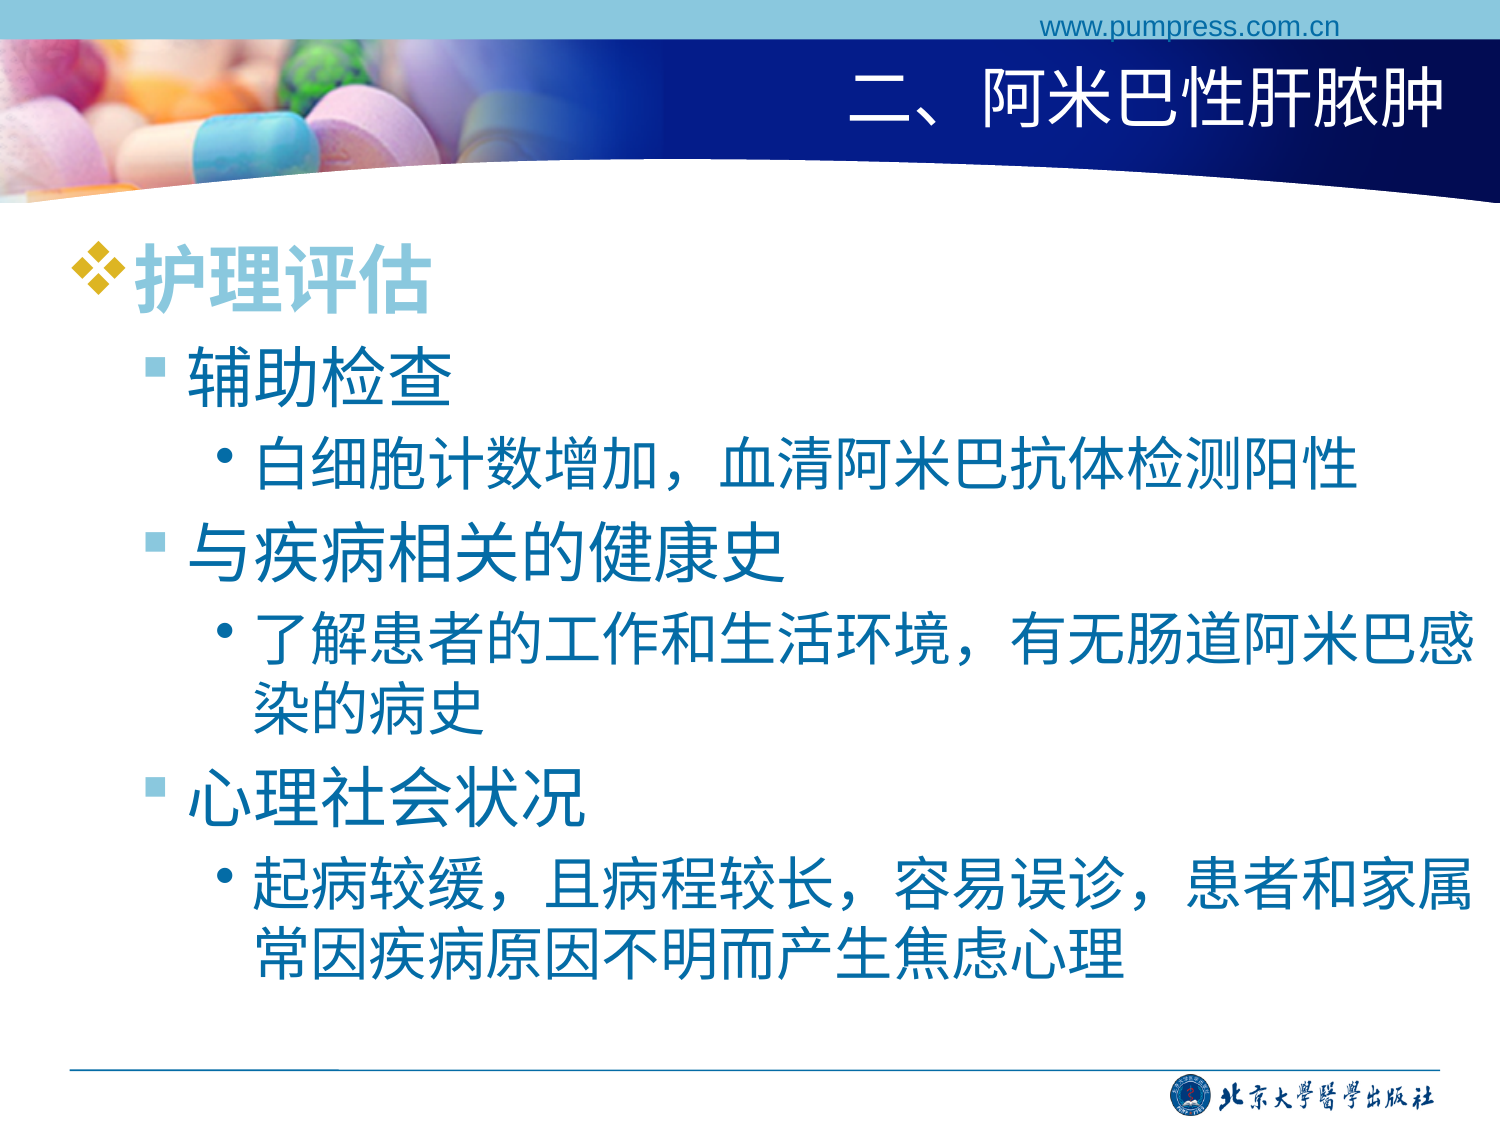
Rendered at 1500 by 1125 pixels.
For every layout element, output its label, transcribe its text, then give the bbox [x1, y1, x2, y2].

picture [0, 40, 1500, 203]
picture [1170, 1074, 1436, 1118]
slide_number www.pumpress.com.cn [1025, 0, 1463, 38]
title 二、阿米巴性肝脓肿 [137, 49, 1463, 143]
list 护理评估 辅助检查 白细胞计数增加，血清阿米巴抗体检测阳性 与疾病相关的健康史 了解患者的工作和生活环境，有无肠道阿米巴感染的病史 心理社会状况 起病较缓，且病程较长，容易误诊，患者和家属常因疾病原因不明而产生焦虑心理 [49, 224, 1500, 1026]
